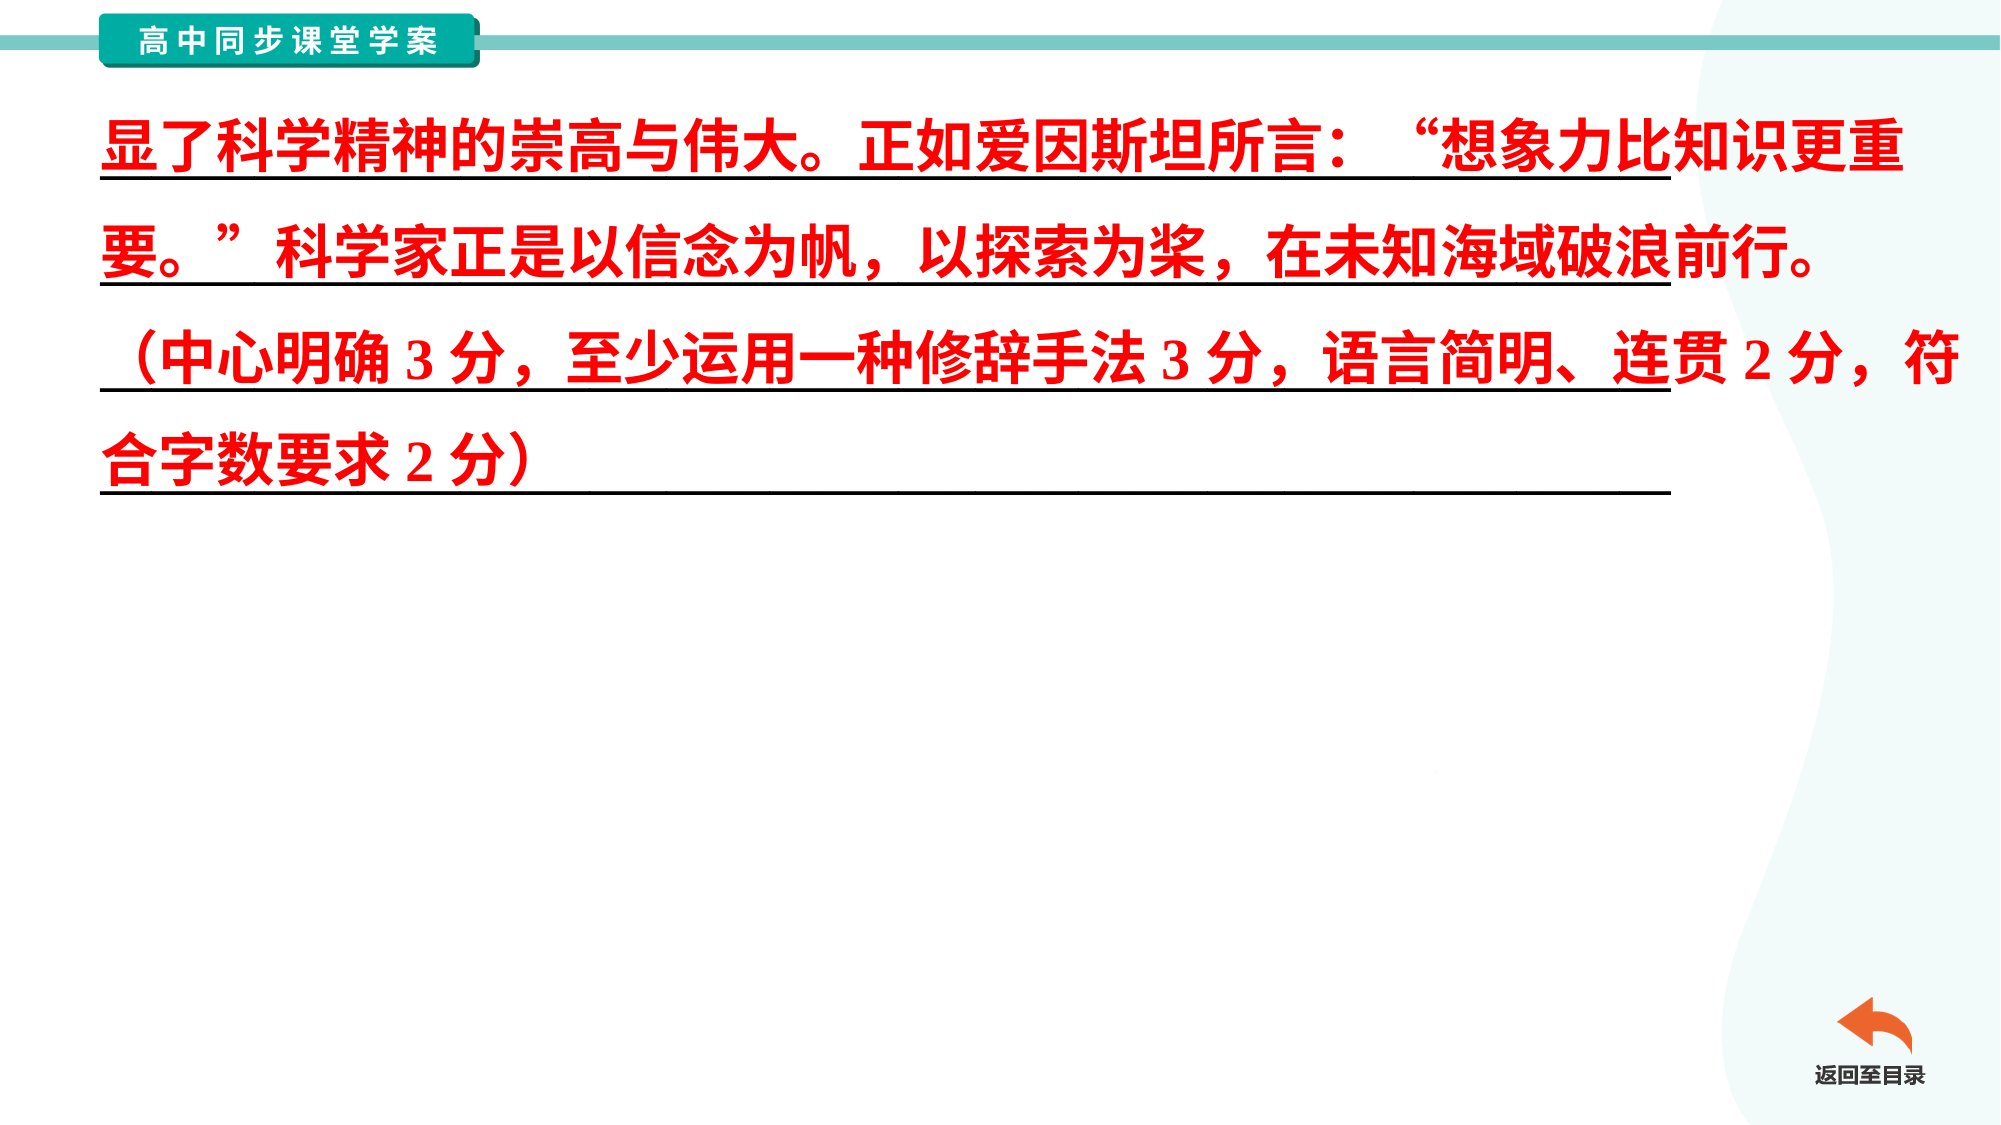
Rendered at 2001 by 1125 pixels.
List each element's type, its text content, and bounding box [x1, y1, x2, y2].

picture [0, 0, 2000, 1125]
text_box 显了科学精神的崇高与伟大。正如爱因斯坦所言：“想象力比知识更重 要。”科学家正是以信念为帆，以探索为桨，在未知海域破浪前行。 （中心明确3分，至少运用一种修辞手法3分，语言简明、连贯2分，符 合字数要求2分） [100, 72, 1899, 483]
